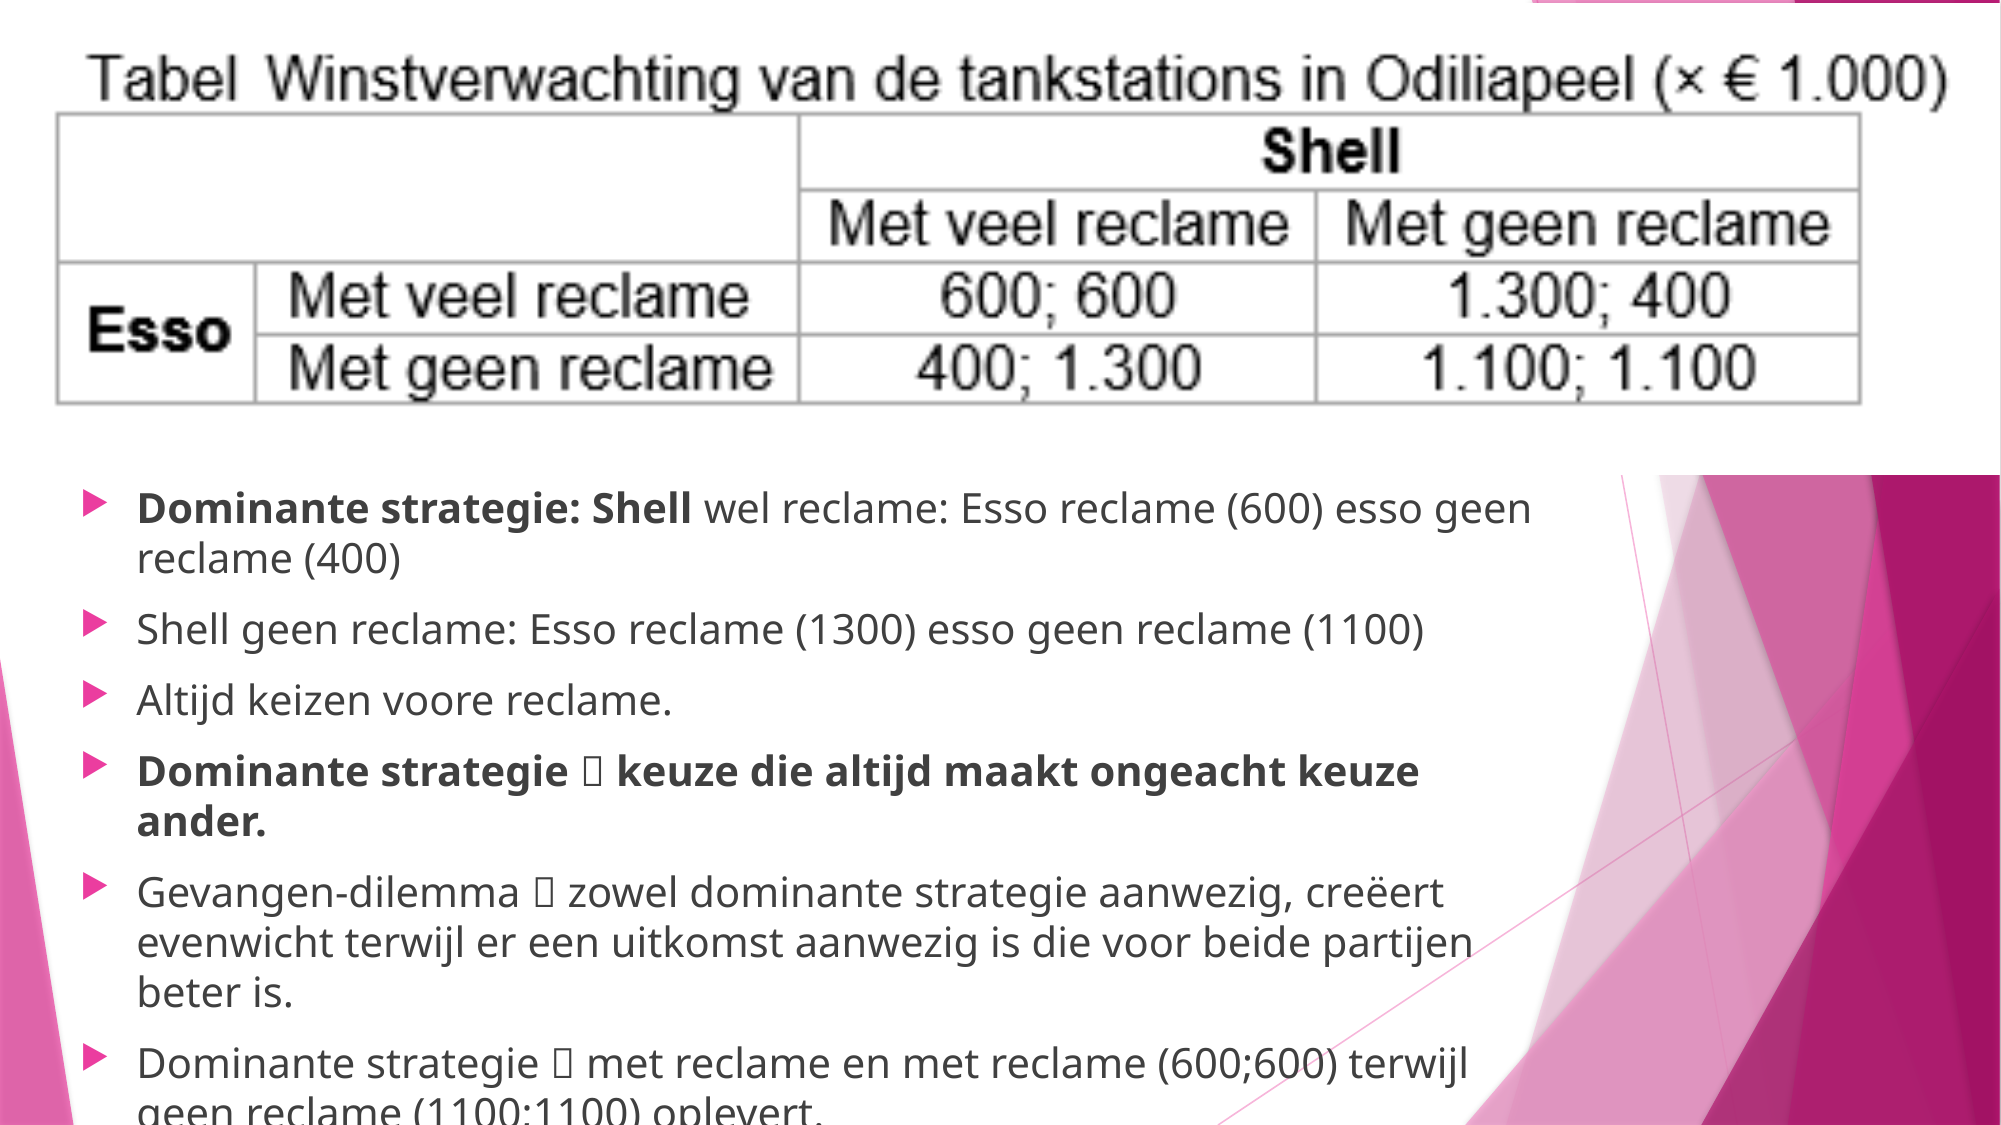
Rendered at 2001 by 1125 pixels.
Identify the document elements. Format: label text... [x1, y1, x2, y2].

picture [0, 2, 2000, 476]
list Dominante strategie: Shell wel reclame: Esso reclame (600) esso geen reclame (400) Shell geen reclame: Esso reclame (1300) esso geen reclame (1100) Altijd keizen voore reclame. Dominante strategie  keuze die altijd maakt ongeacht keuze ander. Gevangen-dilemma  zowel dominante strategie aanwezig, creëert evenwicht terwijl er een uitkomst aanwezig is die voor beide partijen beter is. Dominante strategie  met reclame en met reclame (600;600) terwijl geen reclame (1100;1100) oplevert. [65, 487, 1568, 1046]
